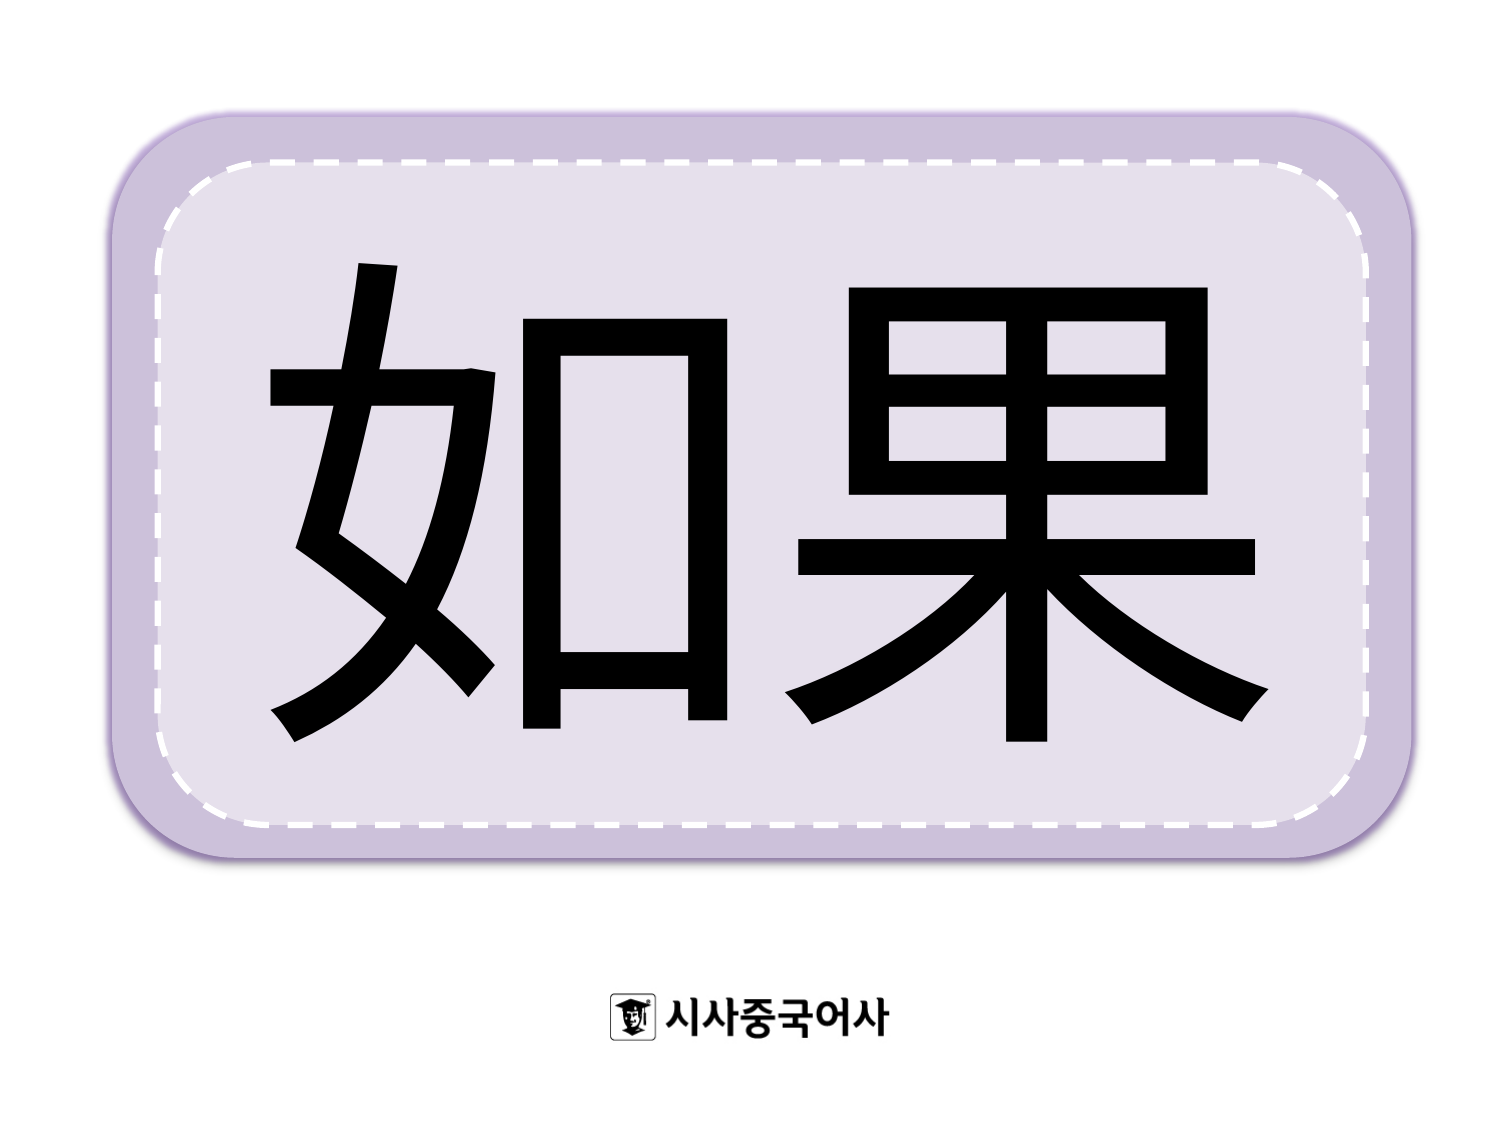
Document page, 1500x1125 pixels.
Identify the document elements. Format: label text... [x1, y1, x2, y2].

text_box 如果 [162, 160, 1371, 824]
picture [602, 987, 898, 1047]
